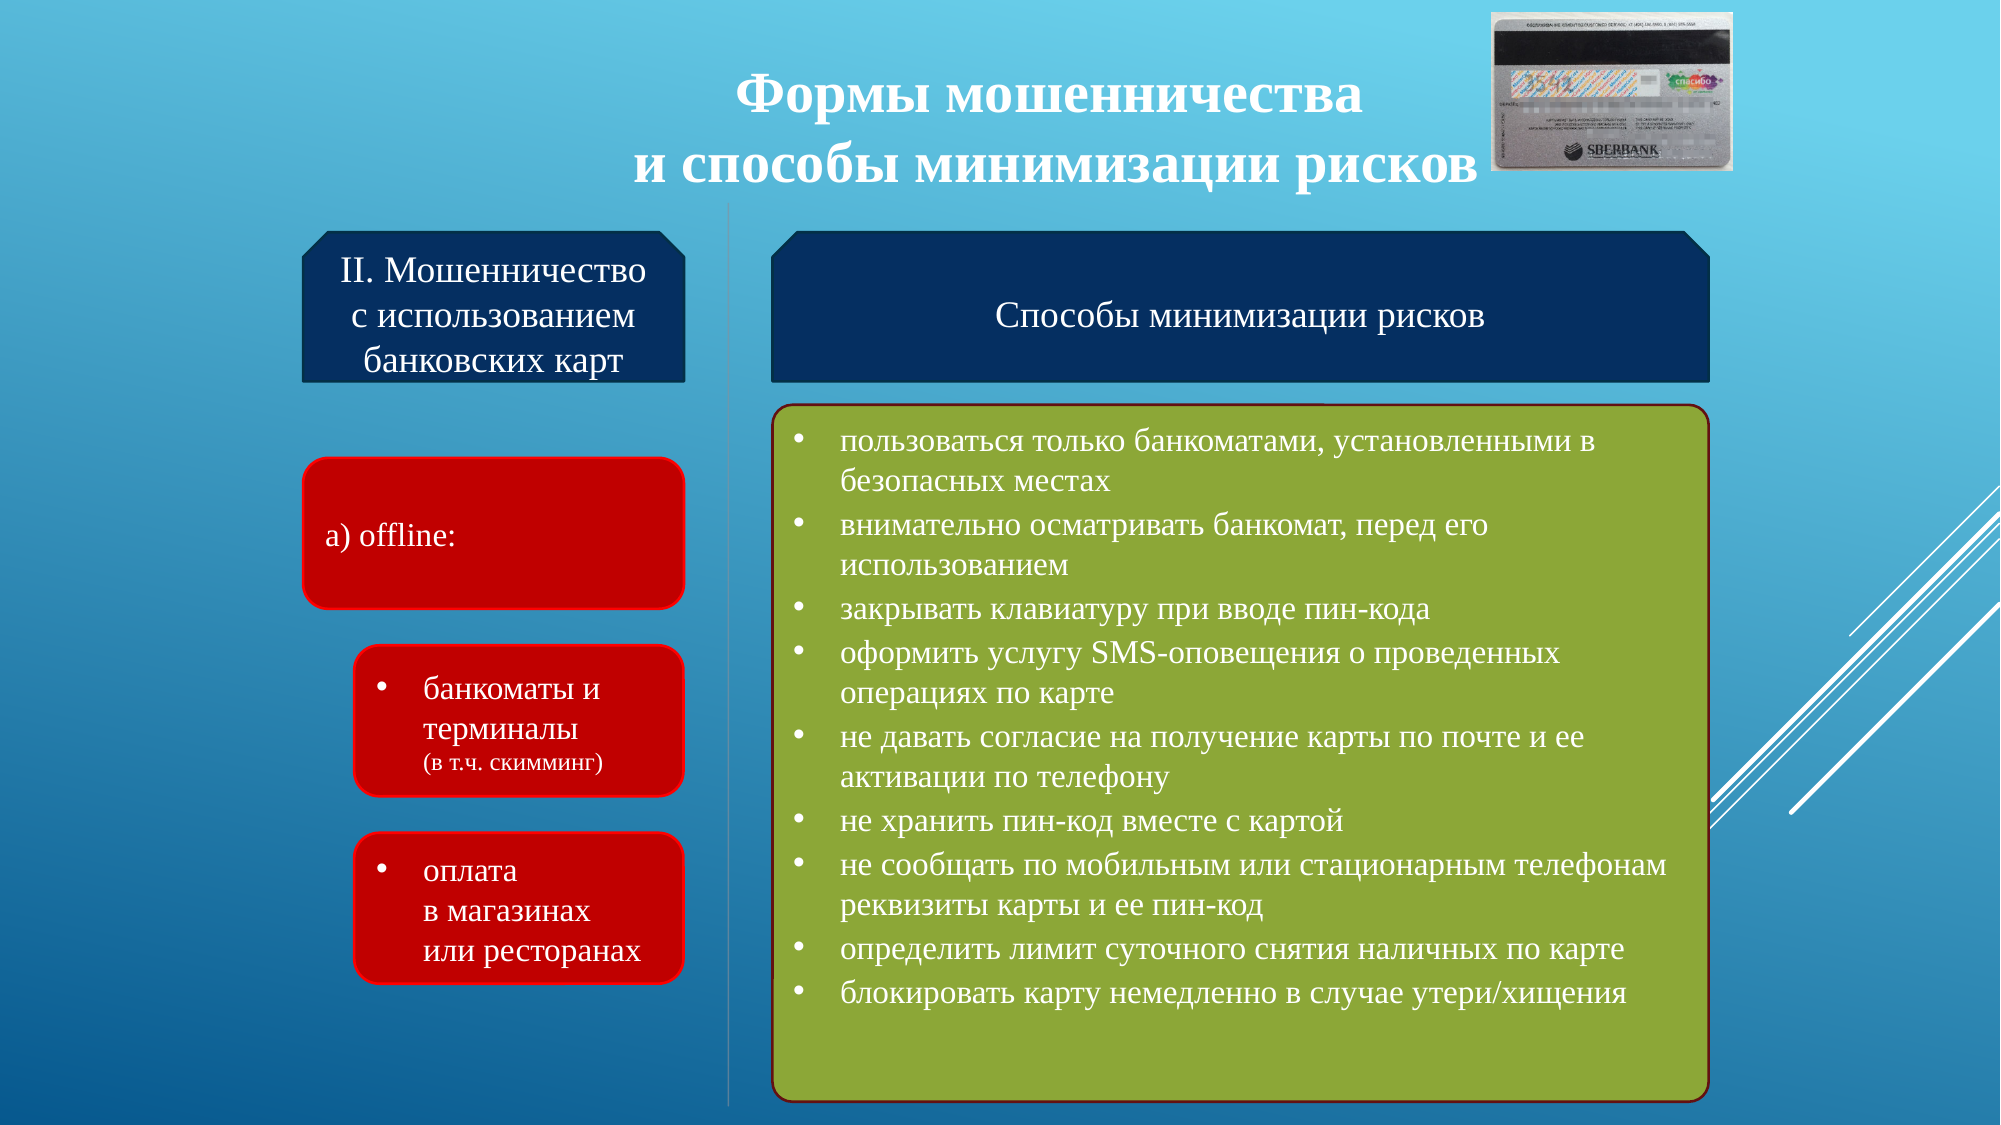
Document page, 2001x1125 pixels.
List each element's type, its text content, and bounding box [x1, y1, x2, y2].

text_box а) offline: [301, 456, 686, 611]
picture [1491, 12, 1733, 172]
text_box банкоматы и терминалы (в т.ч. скимминг) [352, 643, 685, 798]
text_box Способы минимизации рисков [771, 230, 1710, 383]
text_box оплата в магазинах или ресторанах [352, 831, 685, 986]
text_box II. Мошенничество с использованием банковских карт [301, 230, 686, 383]
text_box пользоваться только банкоматами, установленными в безопасных местах внимательно осматривать банкомат, перед его использованием закрывать клавиатуру при вводе пин-кода оформить услугу SMS-оповещения о проведенных операциях по карте не давать согласие на получение карты по почте и ее активации по телефону не хранить пин-код вместе с картой не сообщать по мобильным или стационарным телефонам реквизиты карты и ее пин-код определить лимит суточного снятия наличных по карте блокировать карту немедленно в случае утери/хищения [771, 403, 1710, 1104]
text_box Формы мошенничества и способы минимизации рисков [212, 46, 1902, 202]
